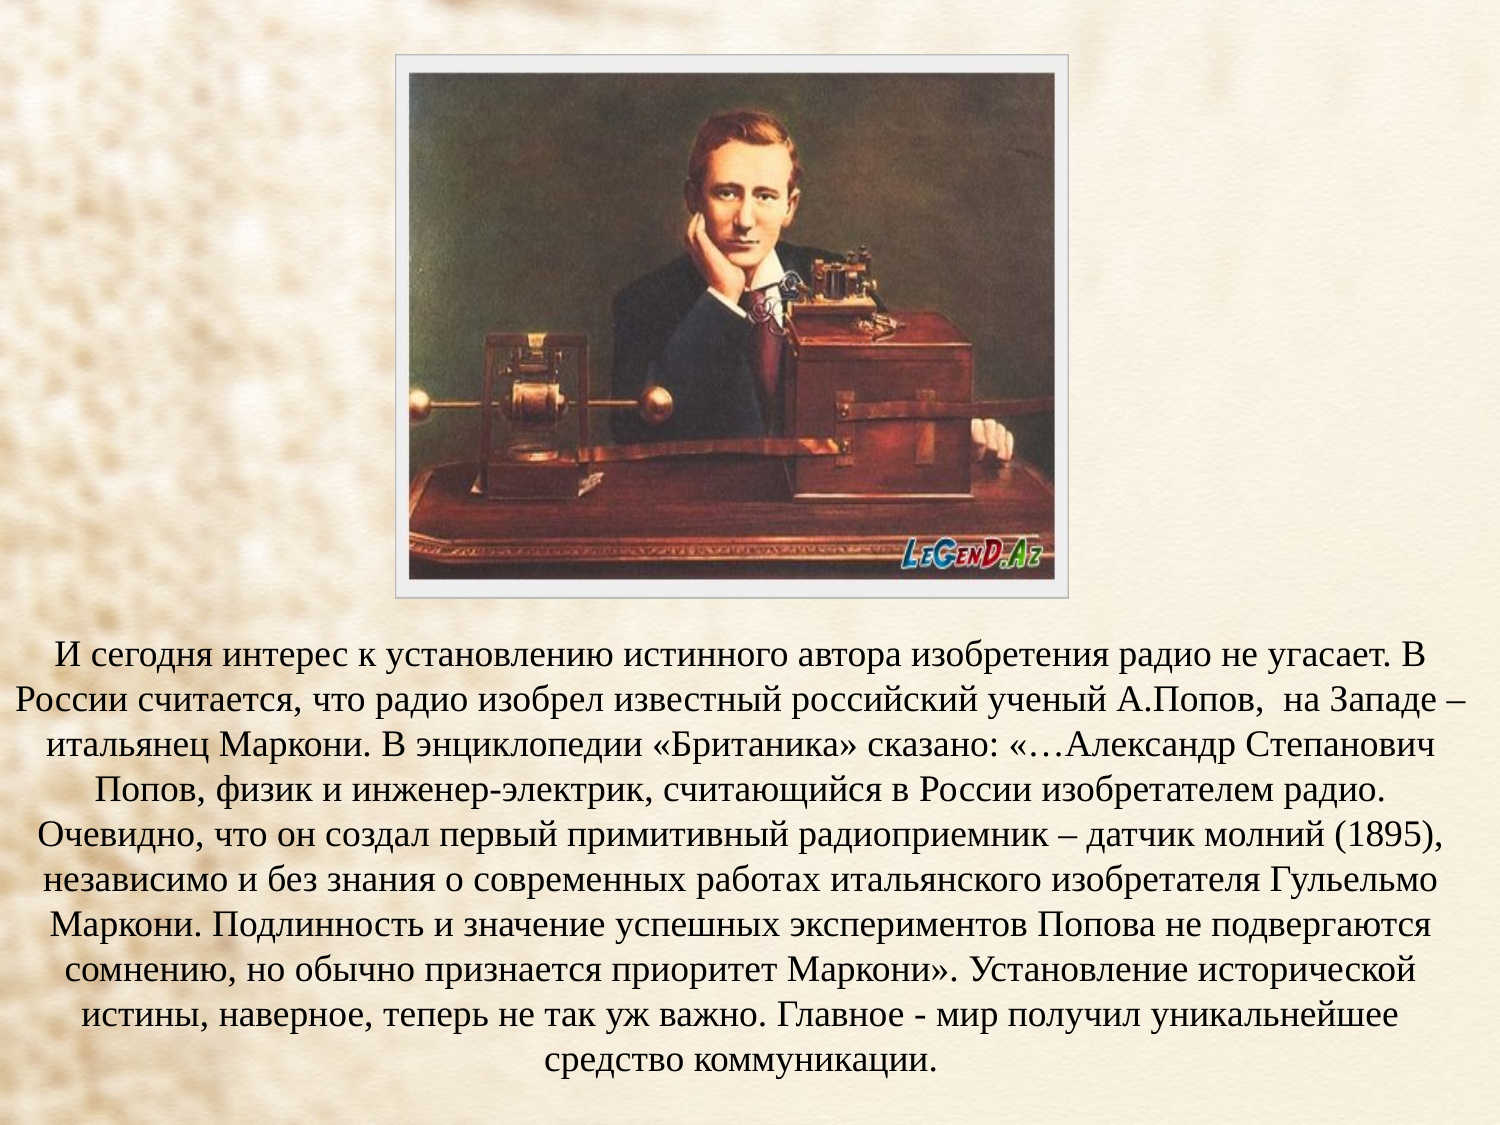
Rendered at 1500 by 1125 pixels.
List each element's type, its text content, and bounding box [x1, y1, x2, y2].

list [395, 54, 1070, 599]
picture [0, 0, 1500, 1125]
text_box И сегодня интерес к установлению истинного автора изобретения радио не угасает. В России считается, что радио изобрел известный российский ученый А.Попов, на Западе – итальянец Маркони. В энциклопедии «Британика» сказано: «…Александр Степанович Попов, физик и инженер-электрик, считающийся в России изобретателем радио. Очевидно, что он создал первый примитивный радиоприемник – датчик молний (1895), независимо и без знания о современных работах итальянского изобретателя Гульельмо Маркони. Подлинность и значение успешных экспериментов Попова не подвергаются сомнению, но обычно признается приоритет Маркони». Установление исторической истины, наверное, теперь не так уж важно. Главное - мир получил уникальнейшее средство коммуникации. [0, 621, 1483, 1125]
